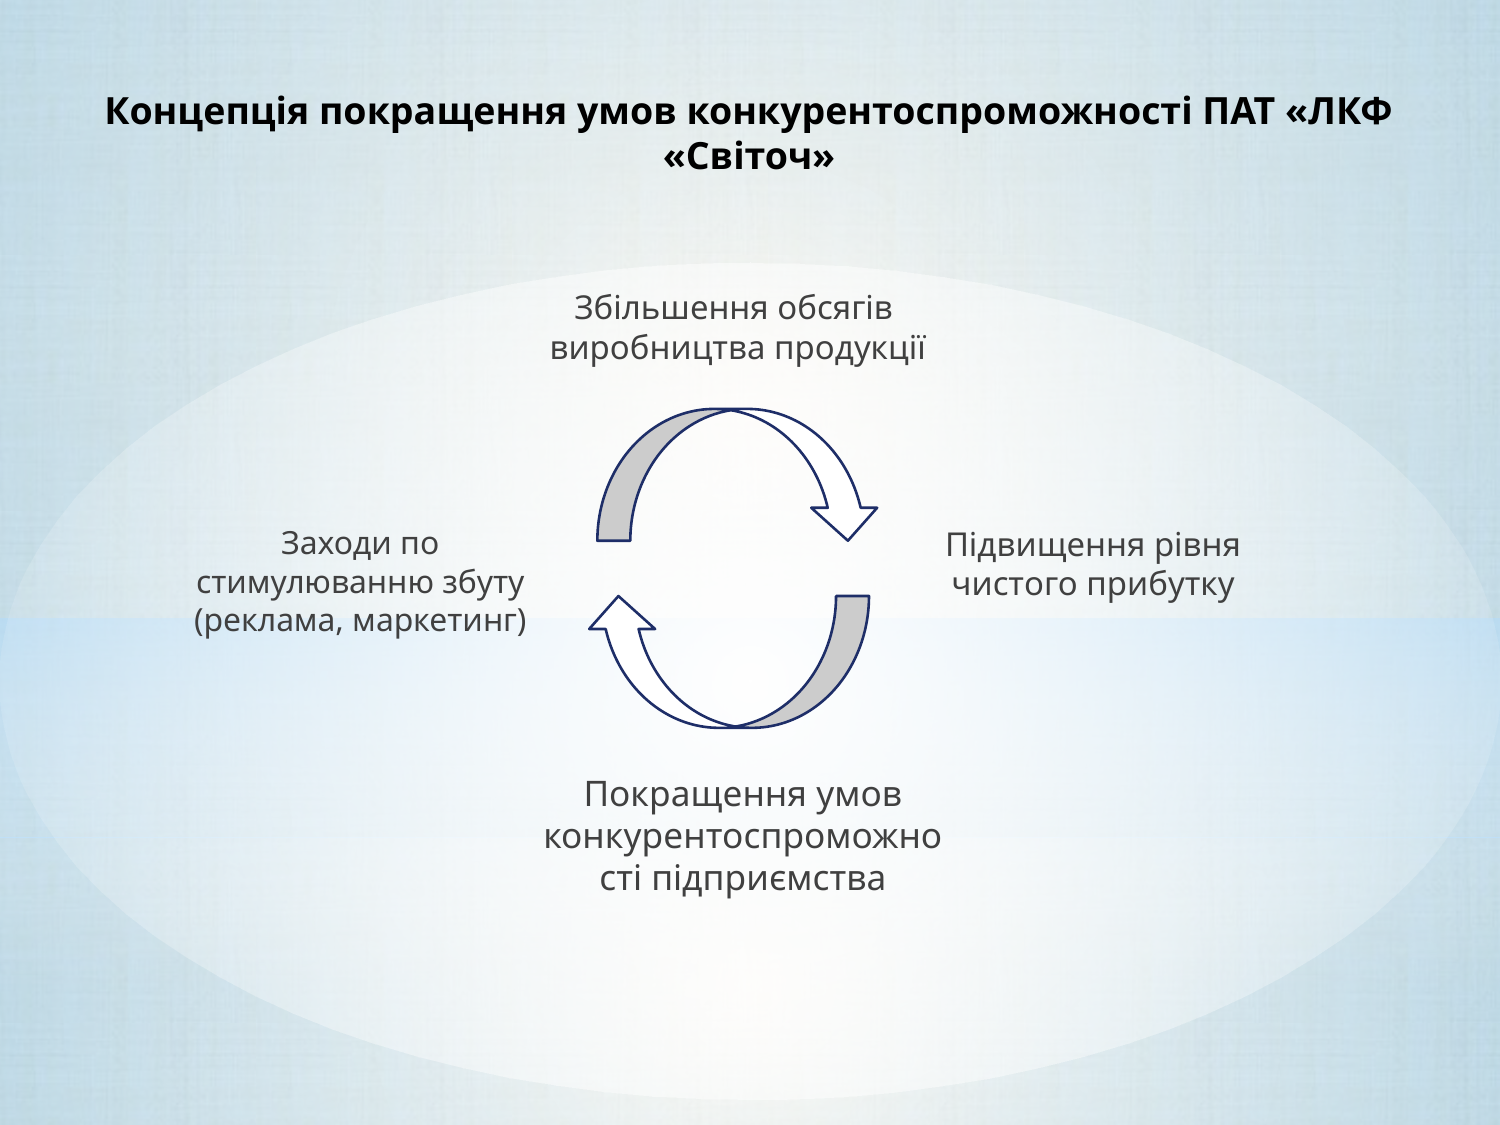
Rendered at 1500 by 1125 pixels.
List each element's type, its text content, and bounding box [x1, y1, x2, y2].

title Концепція покращення умов конкурентоспроможності ПАТ «ЛКФ «Світоч» [75, 78, 1424, 185]
text_box Заходи по стимулюванню збуту (реклама, маркетинг) [147, 515, 573, 646]
text_box [588, 594, 871, 730]
text_box Підвищення рівня чистого прибутку [904, 515, 1283, 610]
text_box Покращення умов конкурентоспроможності підприємства [523, 763, 963, 905]
text_box [596, 407, 879, 543]
text_box Збільшення обсягів виробництва продукції [478, 278, 998, 374]
